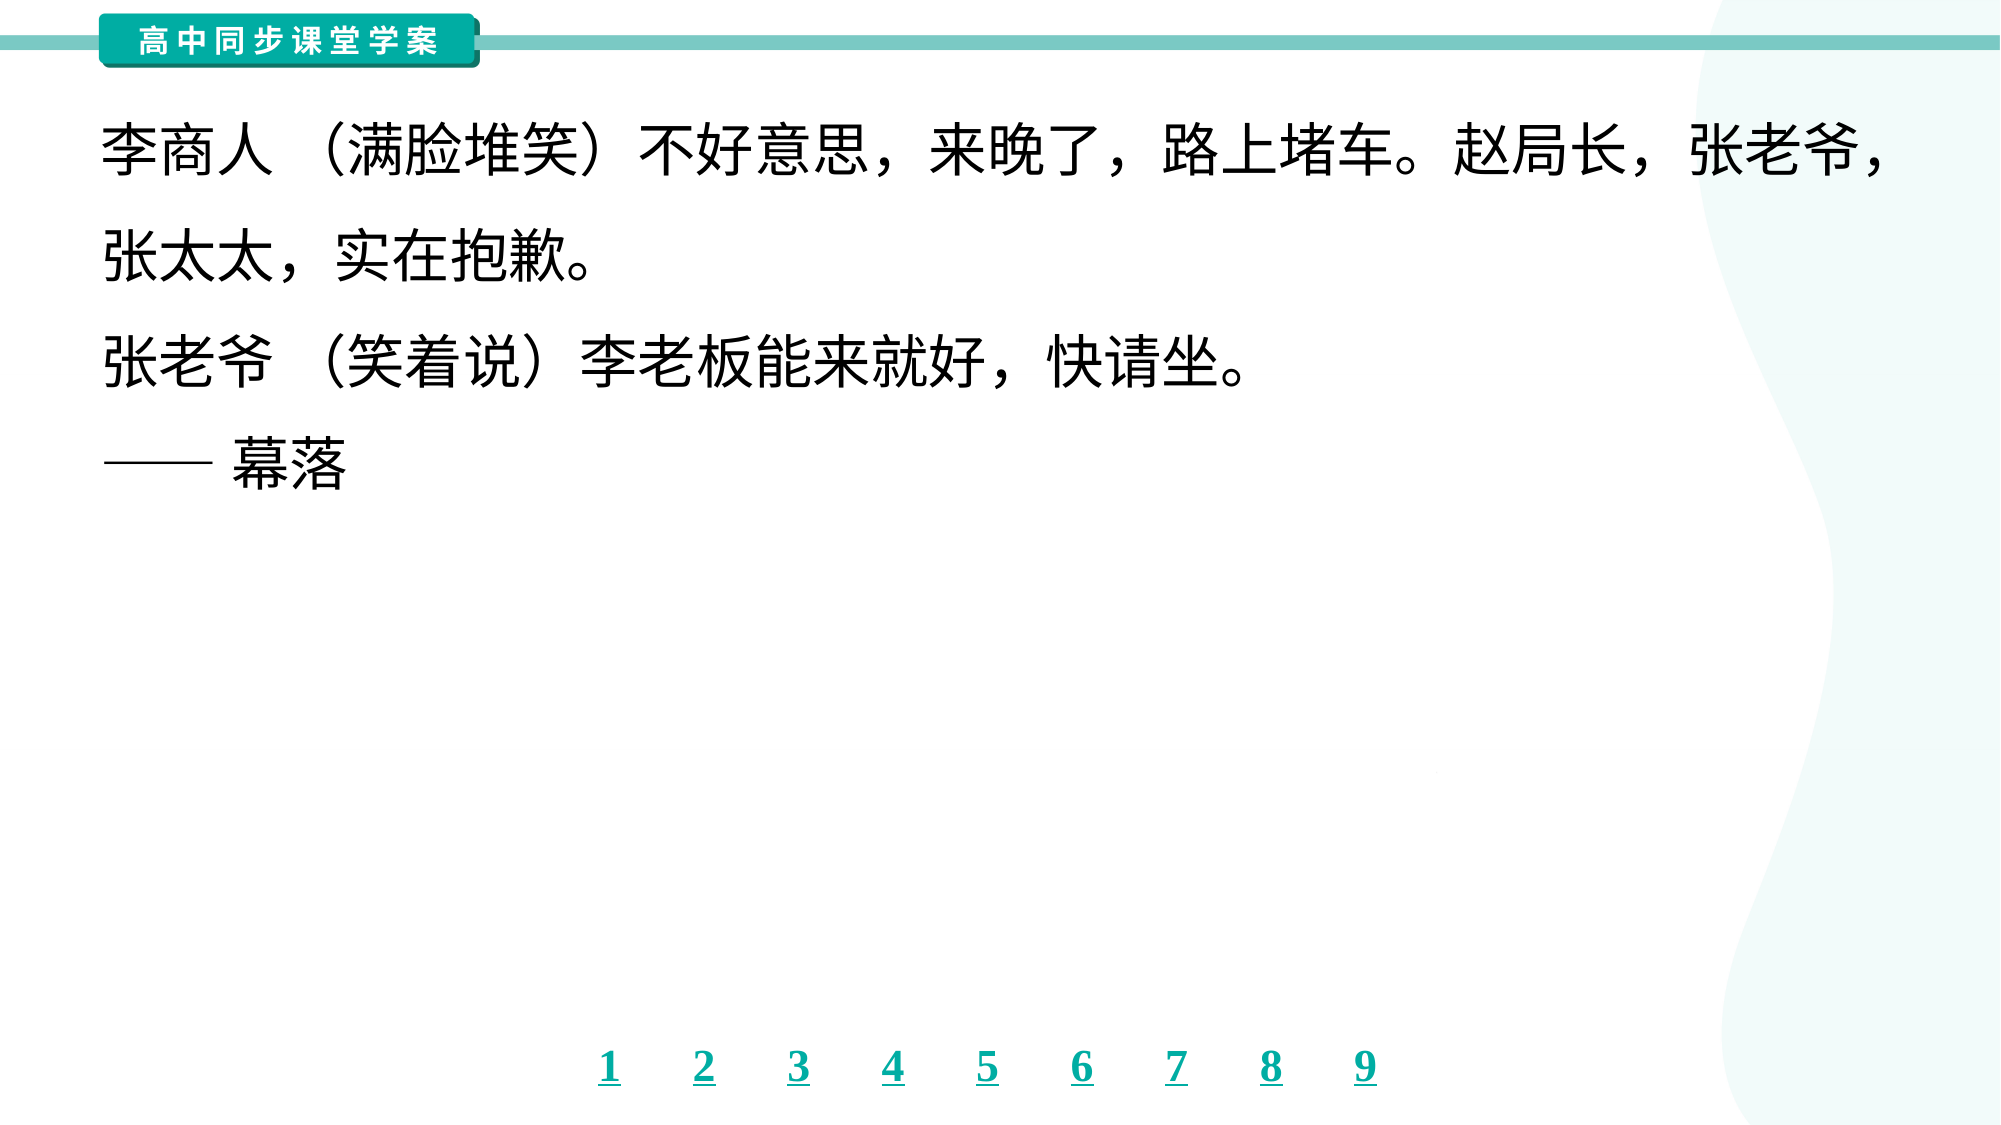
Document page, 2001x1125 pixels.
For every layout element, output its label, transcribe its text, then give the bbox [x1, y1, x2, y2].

text_box 李商人 （满脸堆笑）不好意思，来晚了，路上堵车。赵局长，张老爷， 张太太，实在抱歉。 张老爷 （笑着说）李老板能来就好，快请坐。 ——幕落#28 [100, 76, 1899, 486]
picture [0, 0, 2000, 1125]
